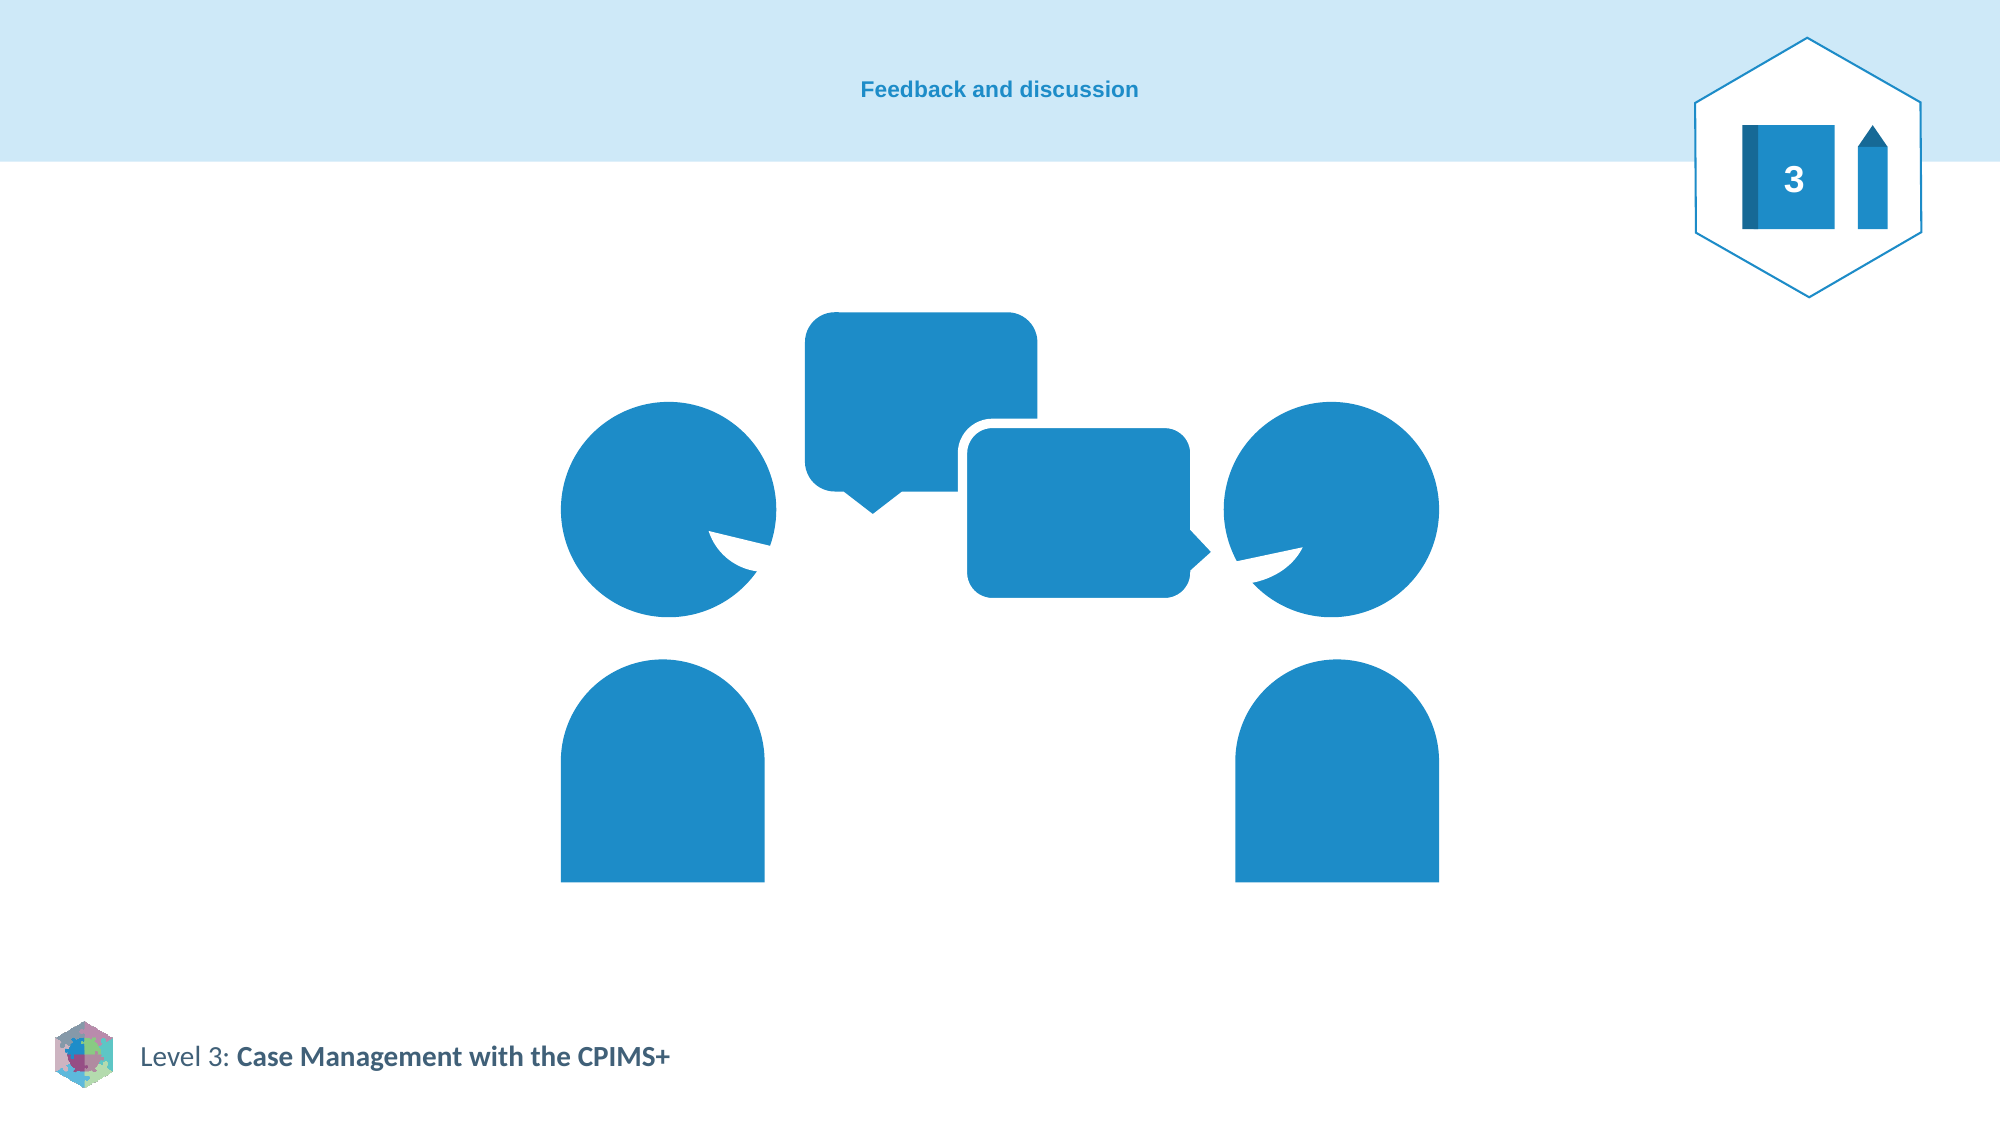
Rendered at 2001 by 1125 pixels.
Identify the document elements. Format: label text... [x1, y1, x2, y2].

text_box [1677, 55, 1939, 280]
title Feedback and discussion [137, 19, 1863, 163]
picture [55, 1021, 113, 1088]
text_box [560, 312, 1440, 883]
